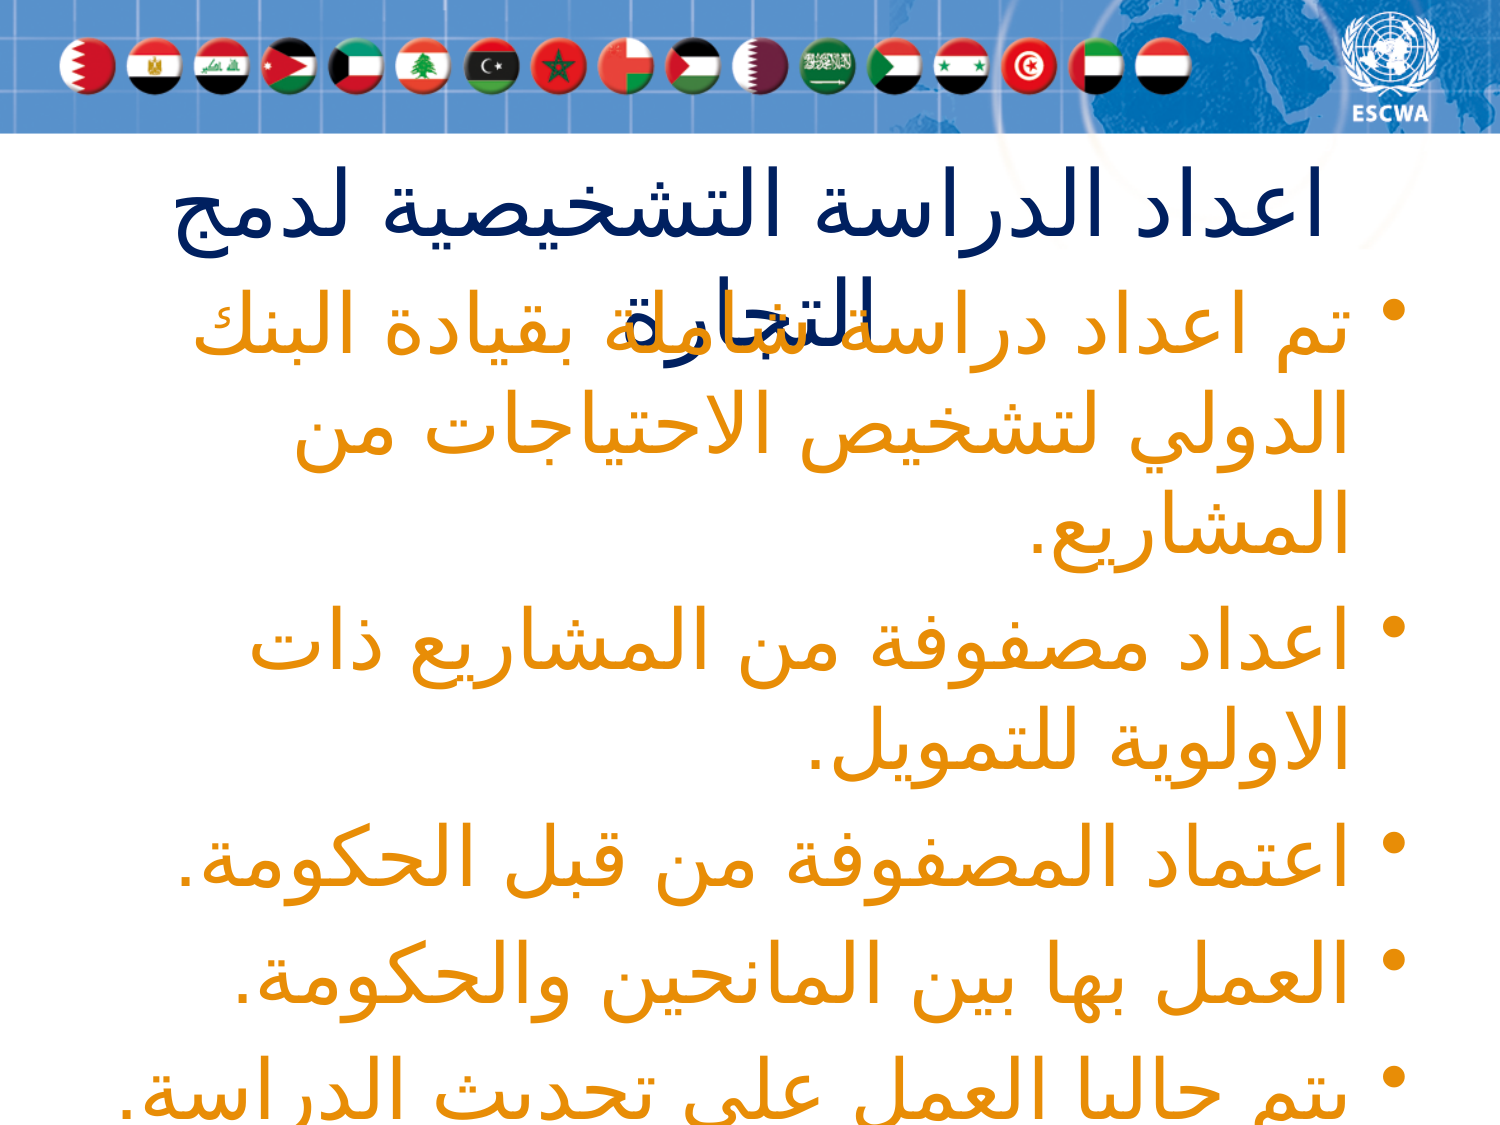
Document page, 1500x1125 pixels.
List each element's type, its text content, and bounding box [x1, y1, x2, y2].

title اعداد الدراسة التشخيصية لدمج التجارة [75, 137, 1425, 250]
picture [0, 0, 1500, 1125]
list تم اعداد دراسة شاملة بقيادة البنك الدولي لتشخيص الاحتياجات من المشاريع. اعداد مصفوفة من المشاريع ذات الاولوية للتمويل. اعتماد المصفوفة من قبل الحكومة. العمل بها بين المانحين والحكومة. يتم حاليا العمل على تحديث الدراسة. [75, 262, 1425, 1063]
